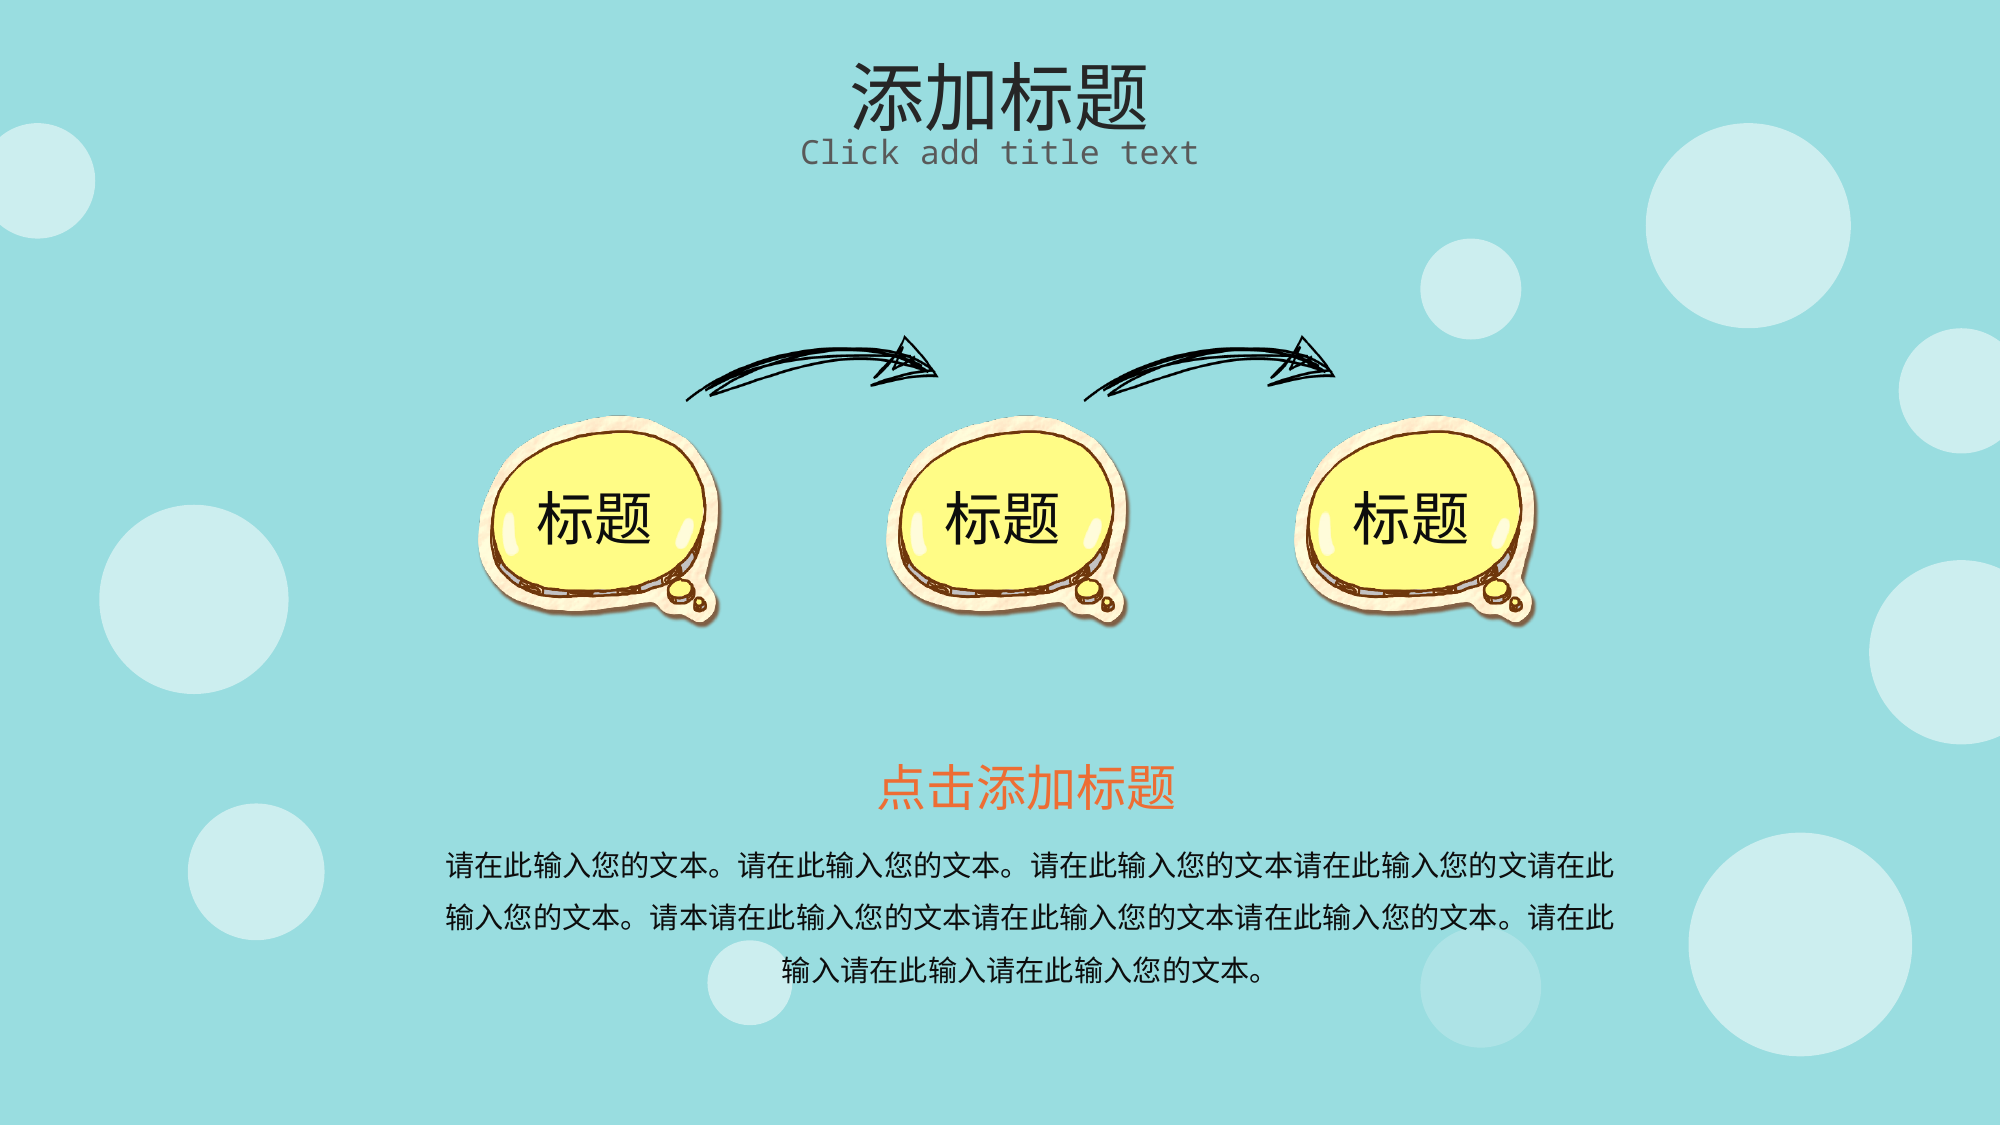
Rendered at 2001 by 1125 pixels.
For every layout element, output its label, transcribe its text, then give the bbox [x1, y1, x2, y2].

picture [679, 296, 953, 460]
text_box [1287, 394, 1544, 650]
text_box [879, 394, 1136, 650]
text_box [471, 394, 728, 650]
text_box 点击添加标题 [822, 726, 1231, 817]
picture [1077, 296, 1350, 460]
text_box 请在此输入您的文本。请在此输入您的文本。请在此输入您的文本请在此输入您的文请在此输入您的文本。请本请在此输入您的文本请在此输入您的文本请在此输入您的文本。请在此输入请在此输入请在此输入您的文本。 [419, 821, 1642, 1012]
